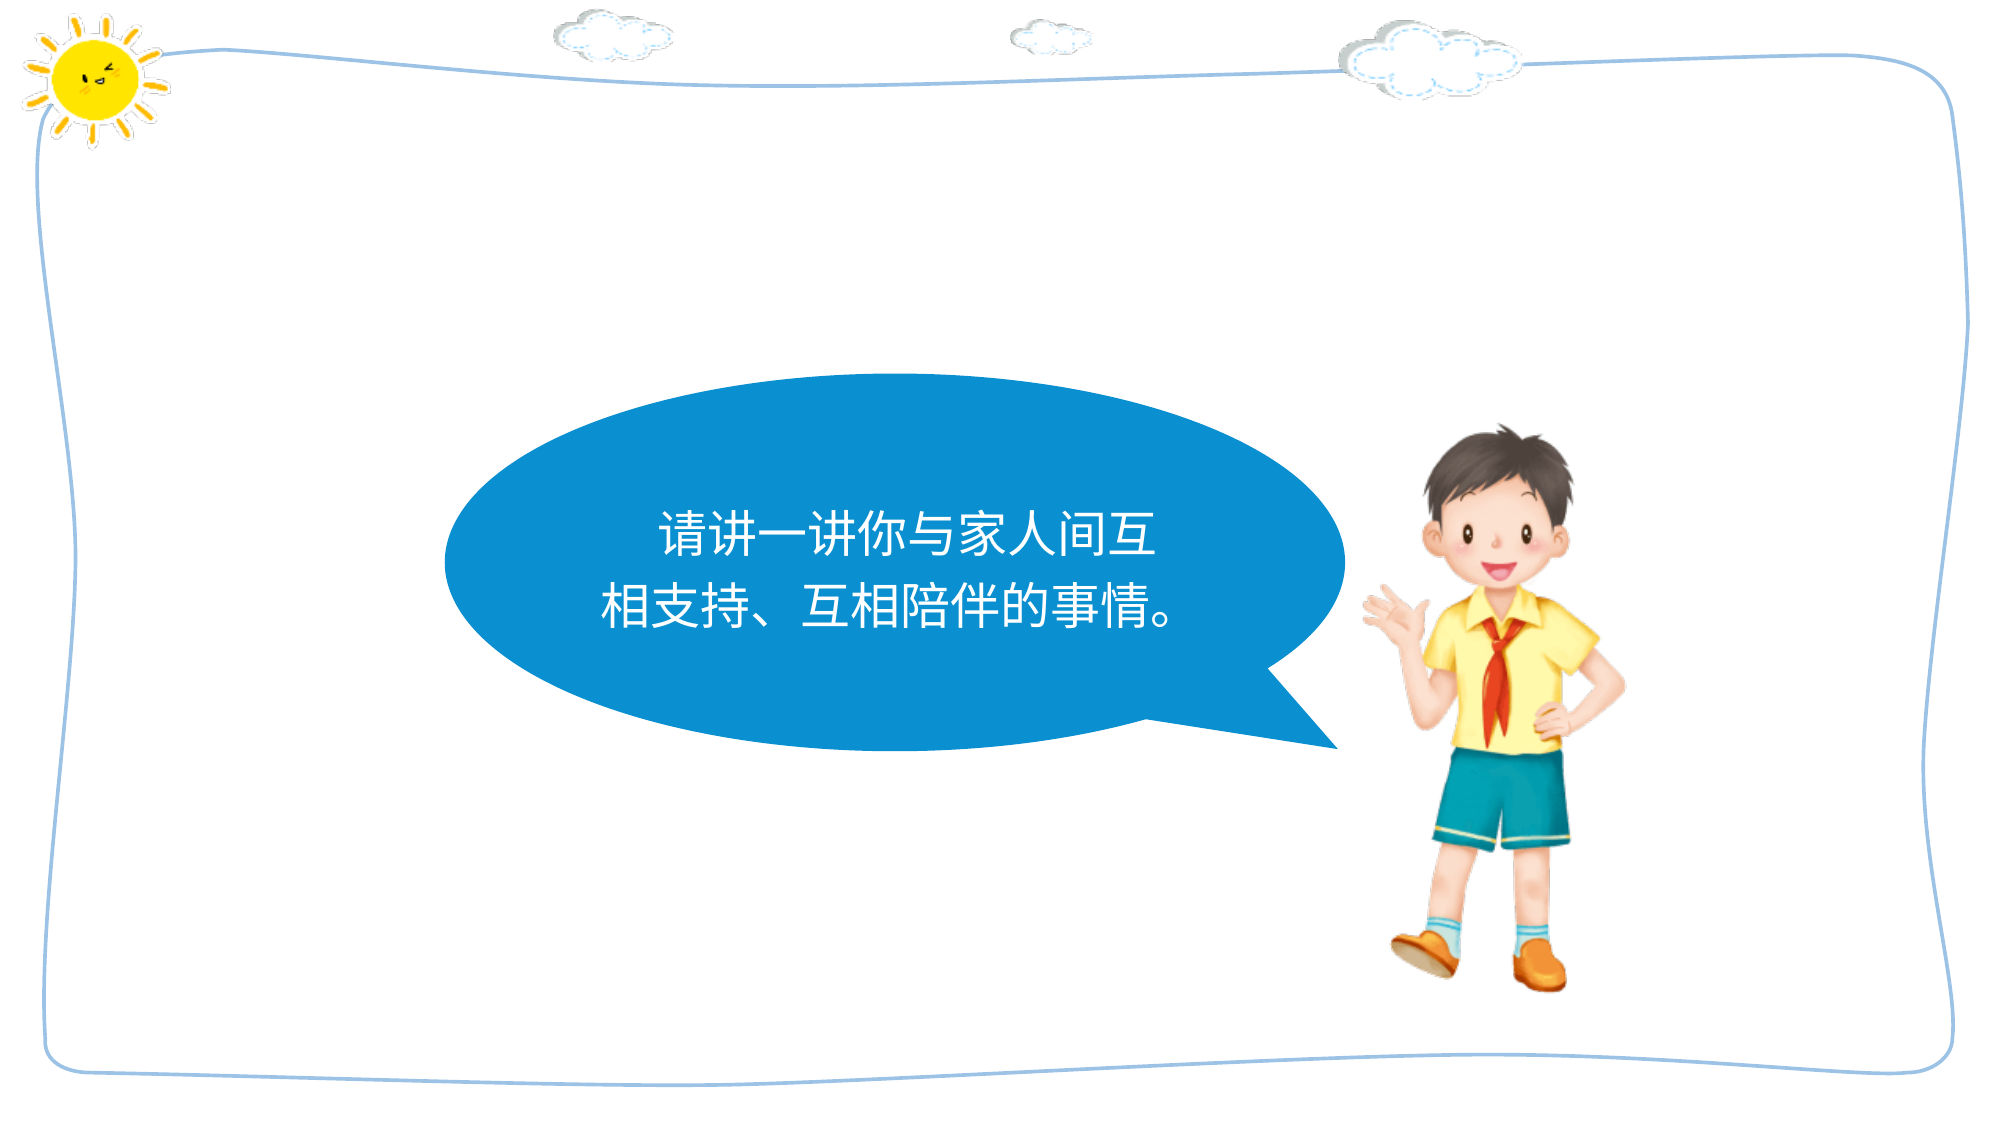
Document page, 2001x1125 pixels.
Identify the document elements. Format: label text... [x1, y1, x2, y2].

text_box 请讲一讲你与家人间互相支持、互相陪伴的事情。 [444, 373, 1346, 752]
picture [15, 12, 174, 152]
picture [553, 7, 675, 63]
picture [1010, 18, 1094, 56]
picture [1354, 420, 1636, 1000]
picture [1338, 16, 1524, 101]
